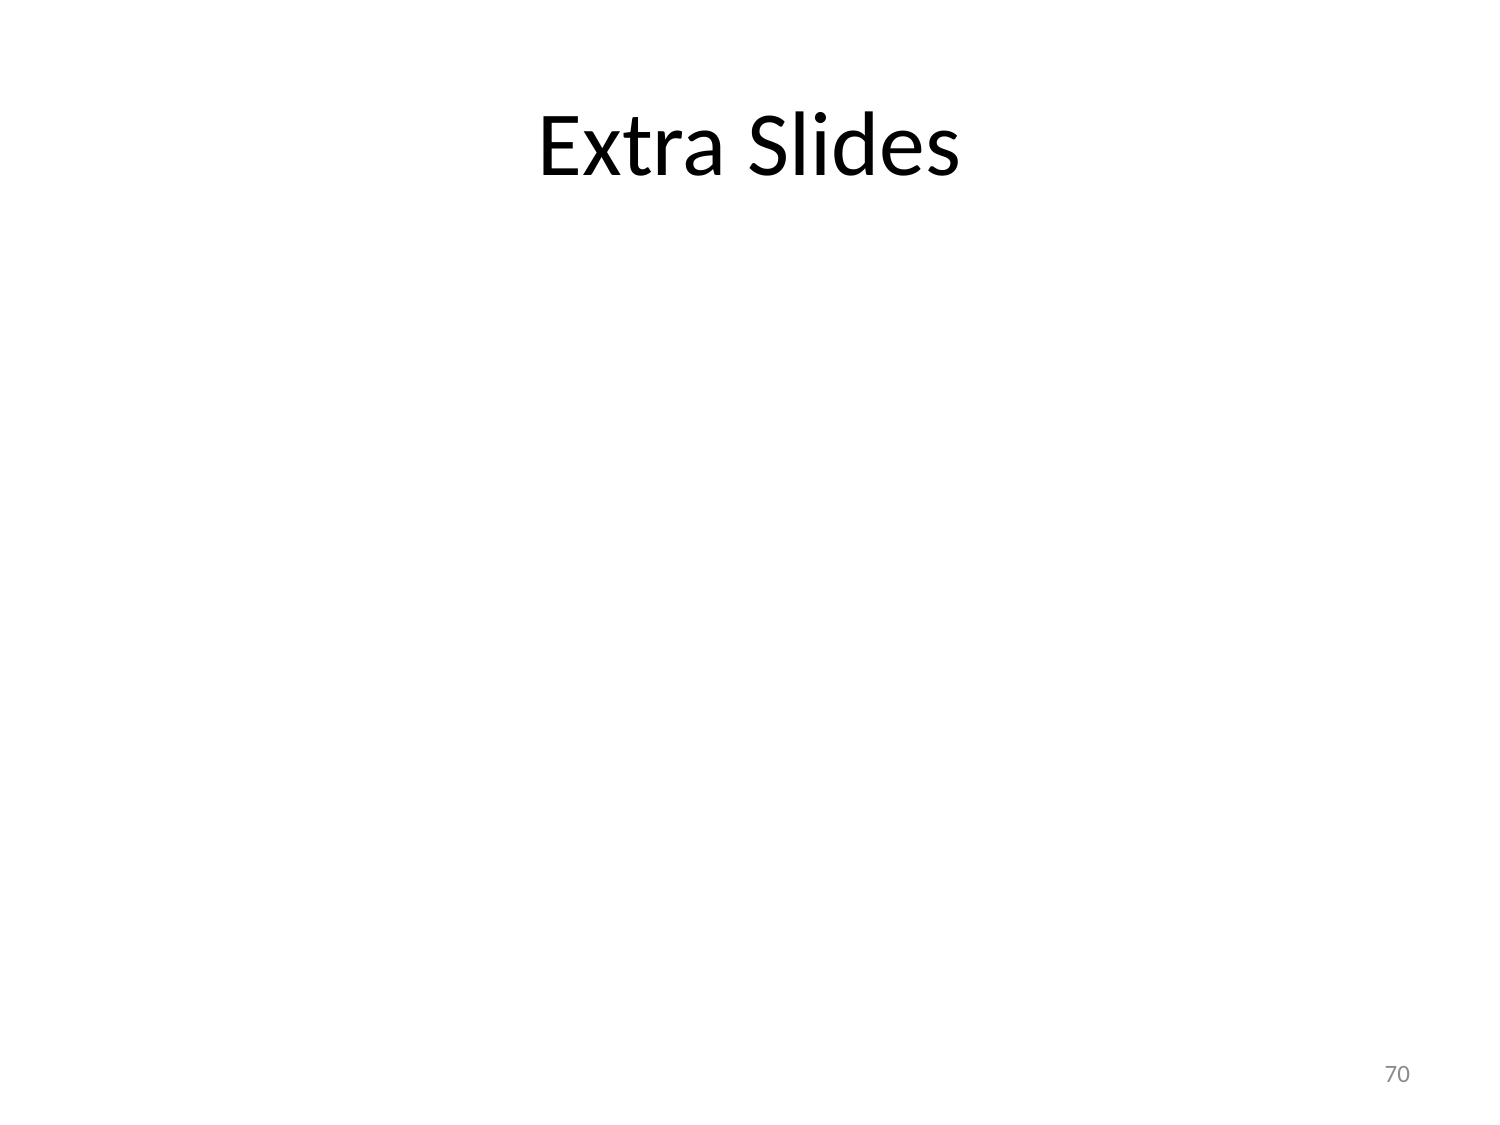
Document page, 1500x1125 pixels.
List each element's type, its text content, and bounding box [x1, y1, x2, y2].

title Extra Slides [75, 45, 1425, 233]
slide_number 70 [1074, 1042, 1425, 1103]
